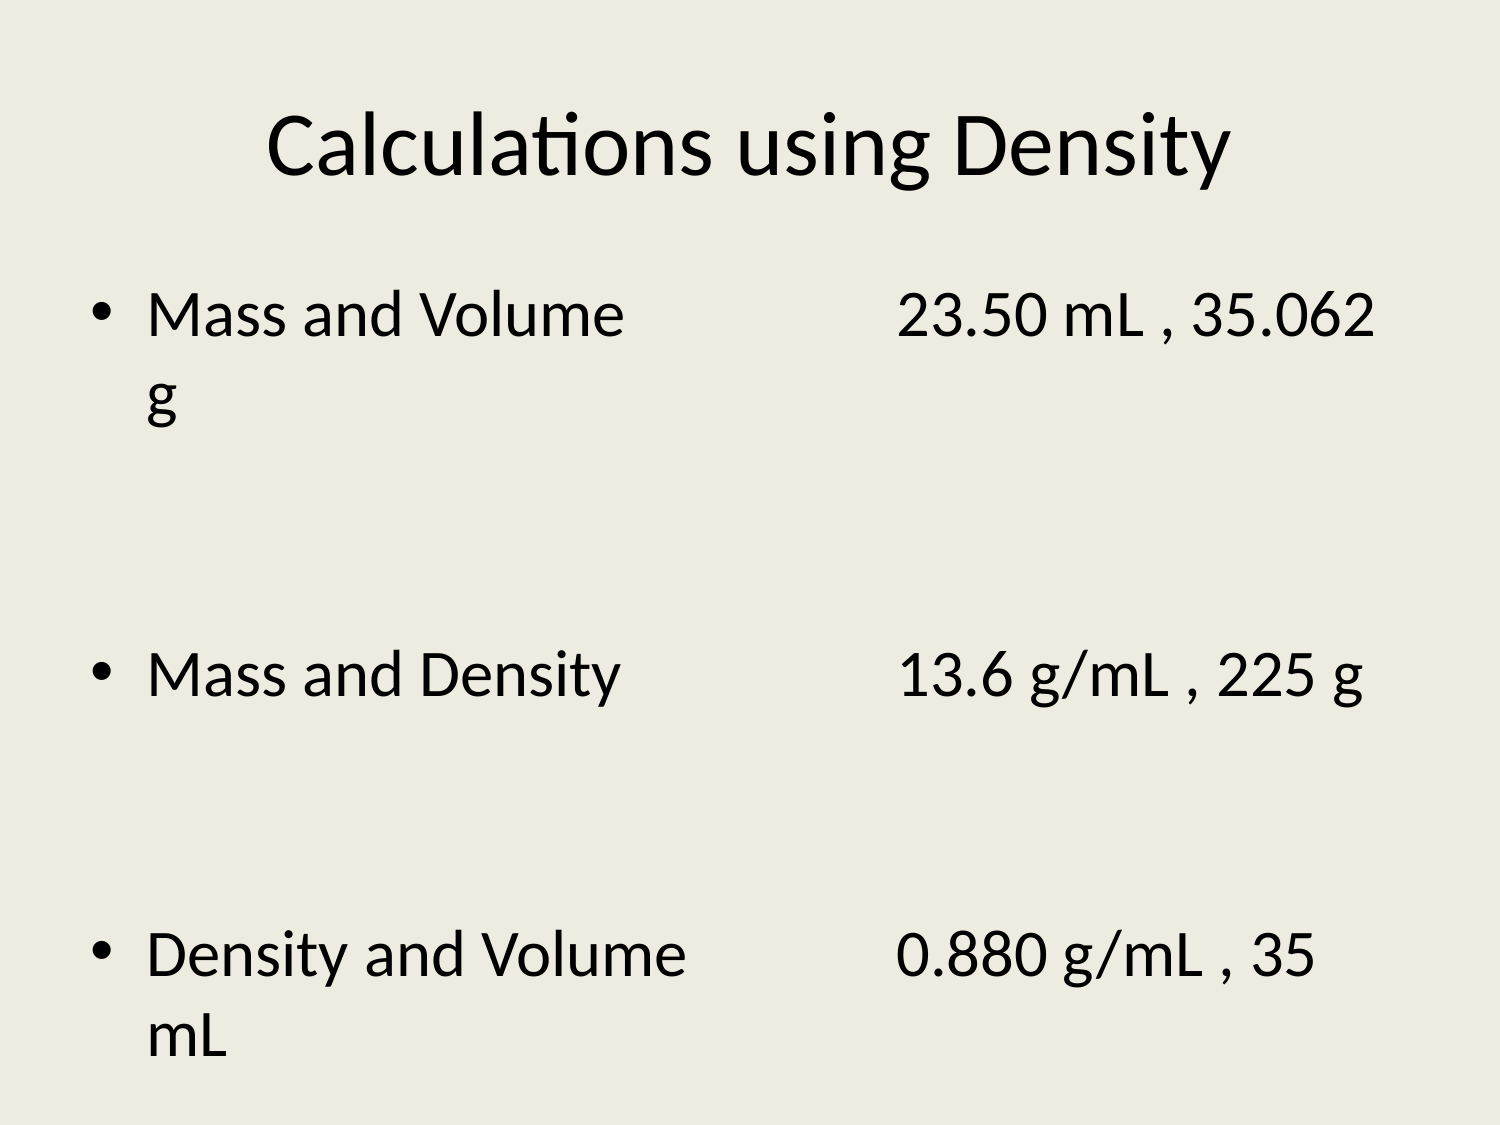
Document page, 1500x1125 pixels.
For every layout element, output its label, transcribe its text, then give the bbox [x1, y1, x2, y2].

title Calculations using Density [75, 45, 1425, 233]
list Mass and Volume 23.50 mL , 35.062 g Mass and Density 13.6 g/mL , 225 g Density and Volume 0.880 g/mL , 35 mL [75, 262, 1425, 1005]
